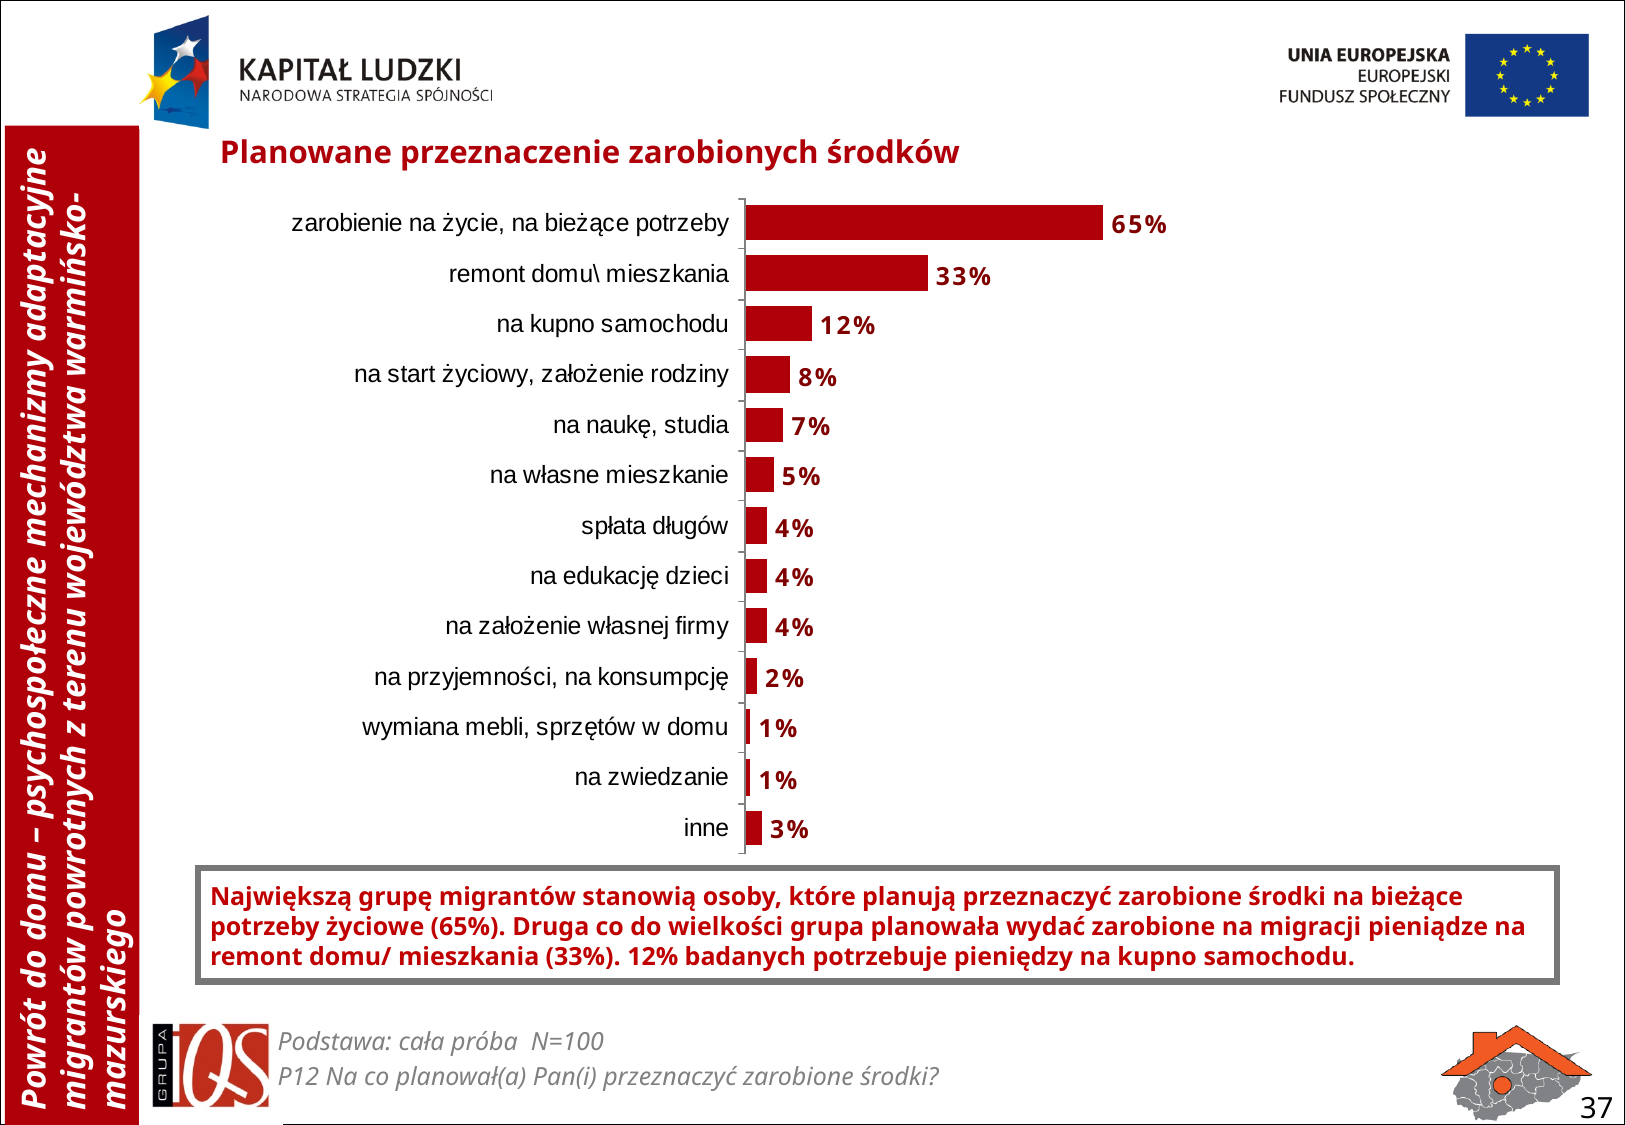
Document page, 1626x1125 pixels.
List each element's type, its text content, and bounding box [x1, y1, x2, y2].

text_box Podstawa: cała próba N=100 [271, 1025, 1217, 1056]
picture [139, 1015, 283, 1125]
title Planowane przeznaczenie zarobionych środków [219, 0, 1325, 178]
picture [1325, 7, 1617, 143]
slide_number 37 [1249, 1082, 1625, 1125]
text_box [221, 190, 1364, 863]
picture [139, 15, 219, 129]
text_box P12 Na co planował(a) Pan(i) przeznaczyć zarobione środki? [271, 1060, 1217, 1091]
text_box Największą grupę migrantów stanowią osoby, które planują przeznaczyć zarobione środki na bieżące potrzeby życiowe (65%). Druga co do wielkości grupa planowała wydać zarobione na migracji pieniądze na remont domu/ mieszkania (33%). 12% badanych potrzebuje pieniędzy na kupno samochodu. [198, 868, 1557, 982]
picture [1438, 1023, 1594, 1082]
